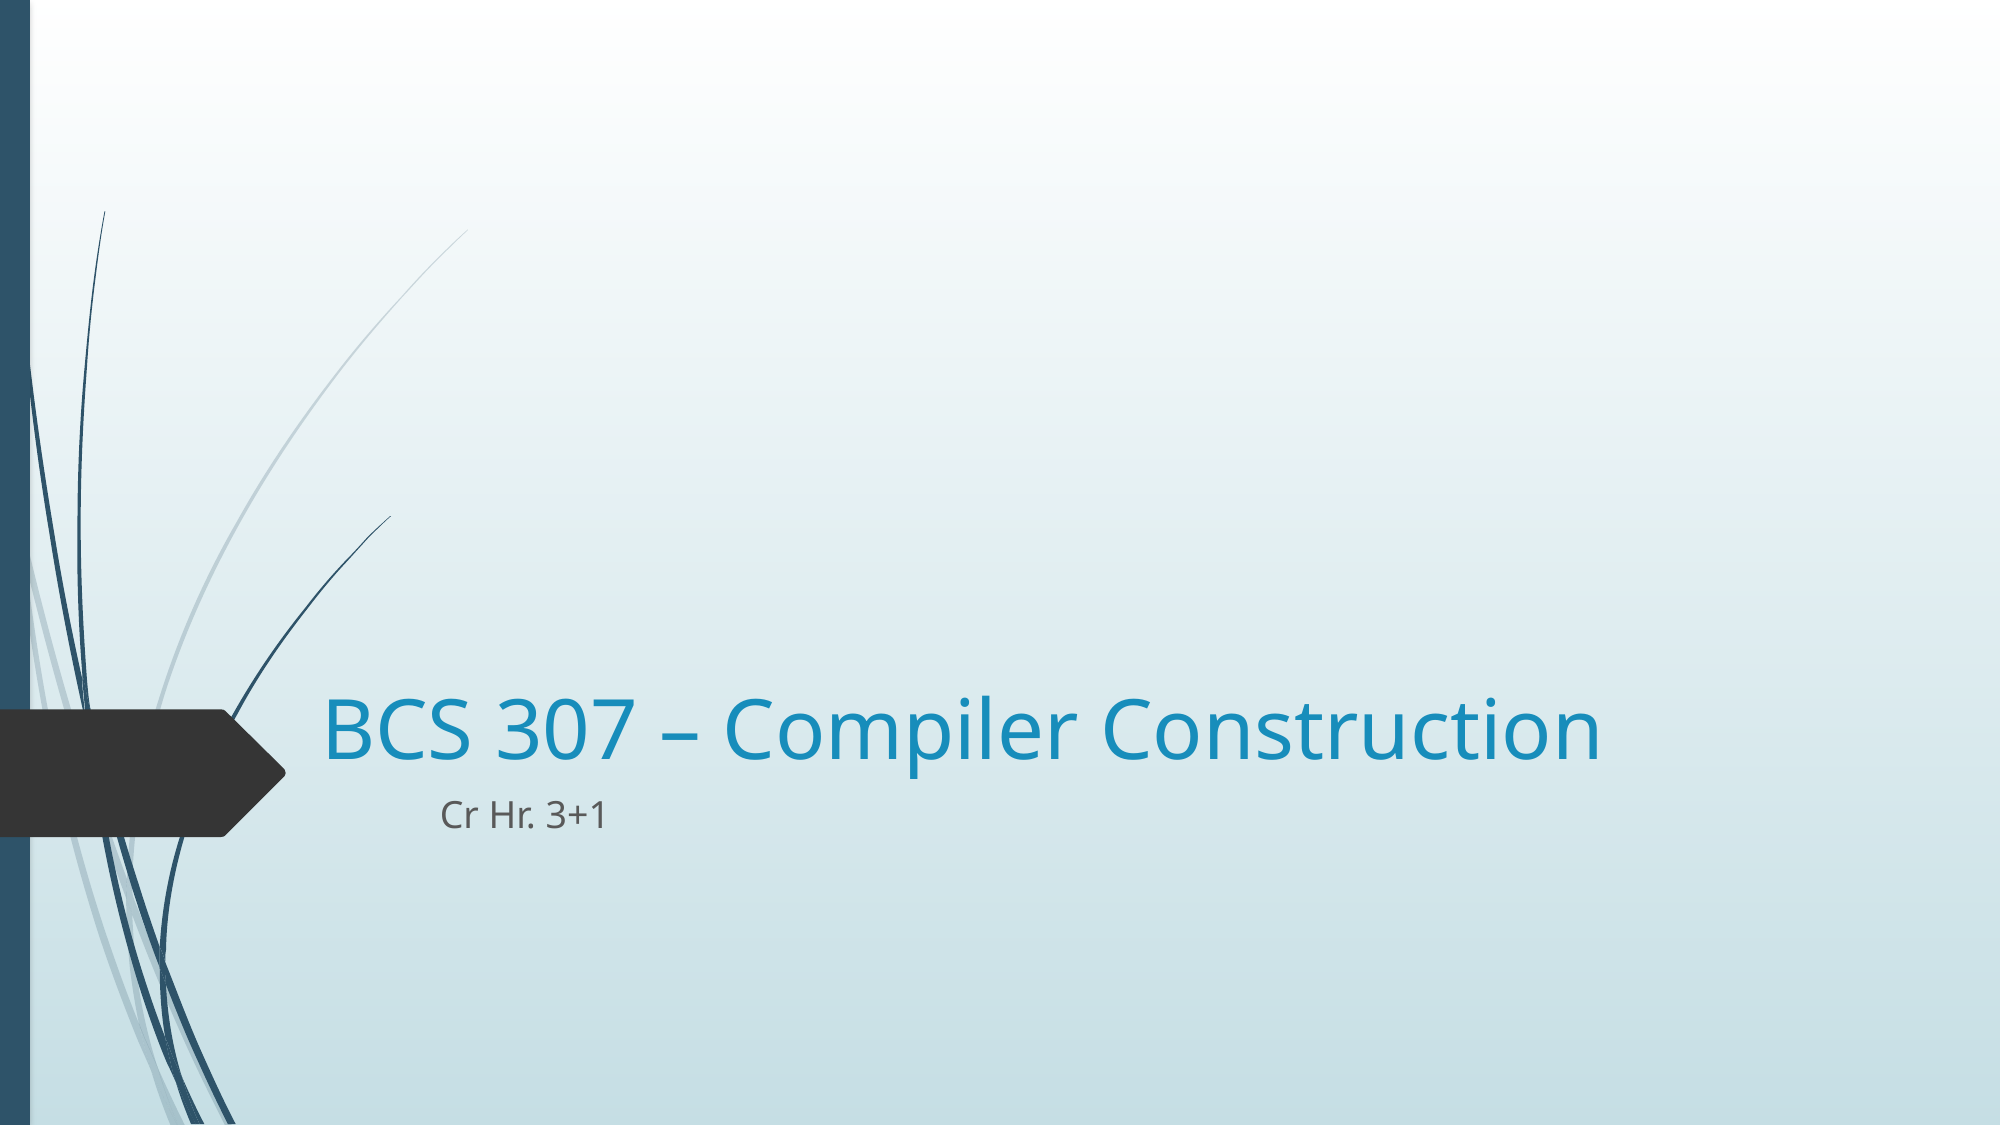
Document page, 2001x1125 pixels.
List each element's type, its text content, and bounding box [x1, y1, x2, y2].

subtitle Cr Hr. 3+1 [424, 783, 1888, 969]
title BCS 307 – Compiler Construction [306, 412, 1888, 784]
